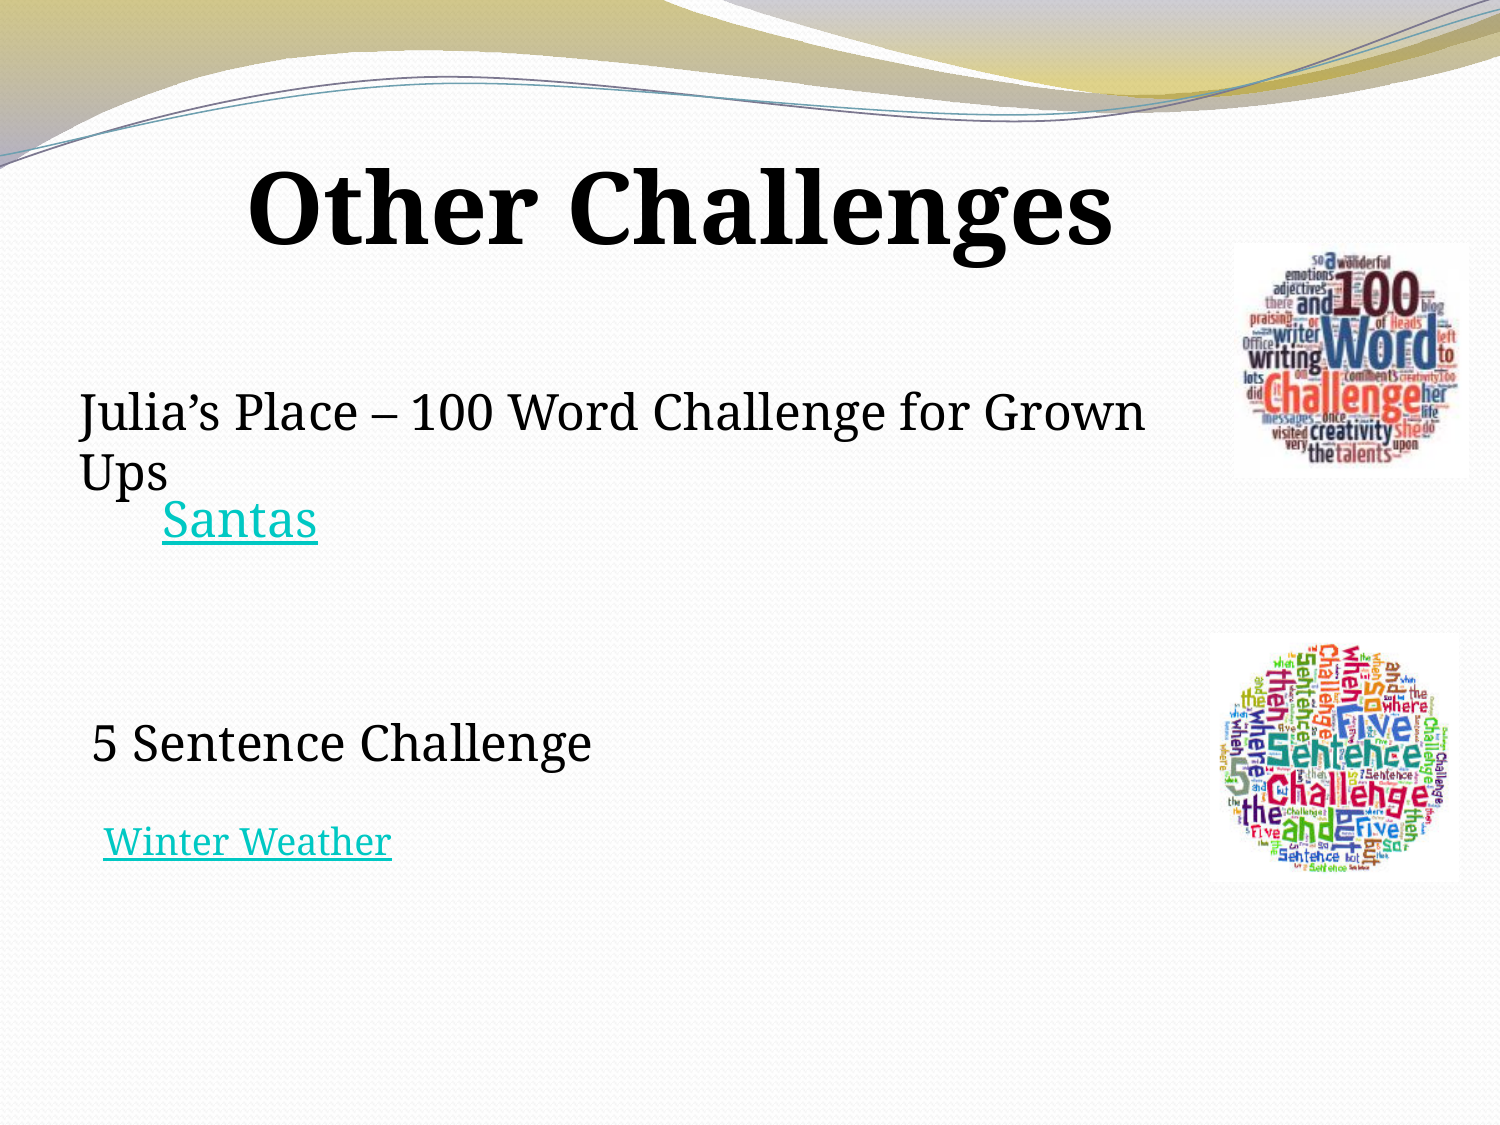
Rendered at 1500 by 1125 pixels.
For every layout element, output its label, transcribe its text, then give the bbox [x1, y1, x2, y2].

text_box Other Challenges [230, 137, 1176, 272]
text_box 5 Sentence Challenge [76, 704, 1187, 779]
text_box Julia’s Place – 100 Word Challenge for Grown Ups [64, 373, 1258, 509]
picture [1210, 633, 1459, 882]
text_box Winter Weather [88, 810, 715, 877]
text_box Santas [147, 479, 963, 563]
picture [1234, 243, 1469, 479]
